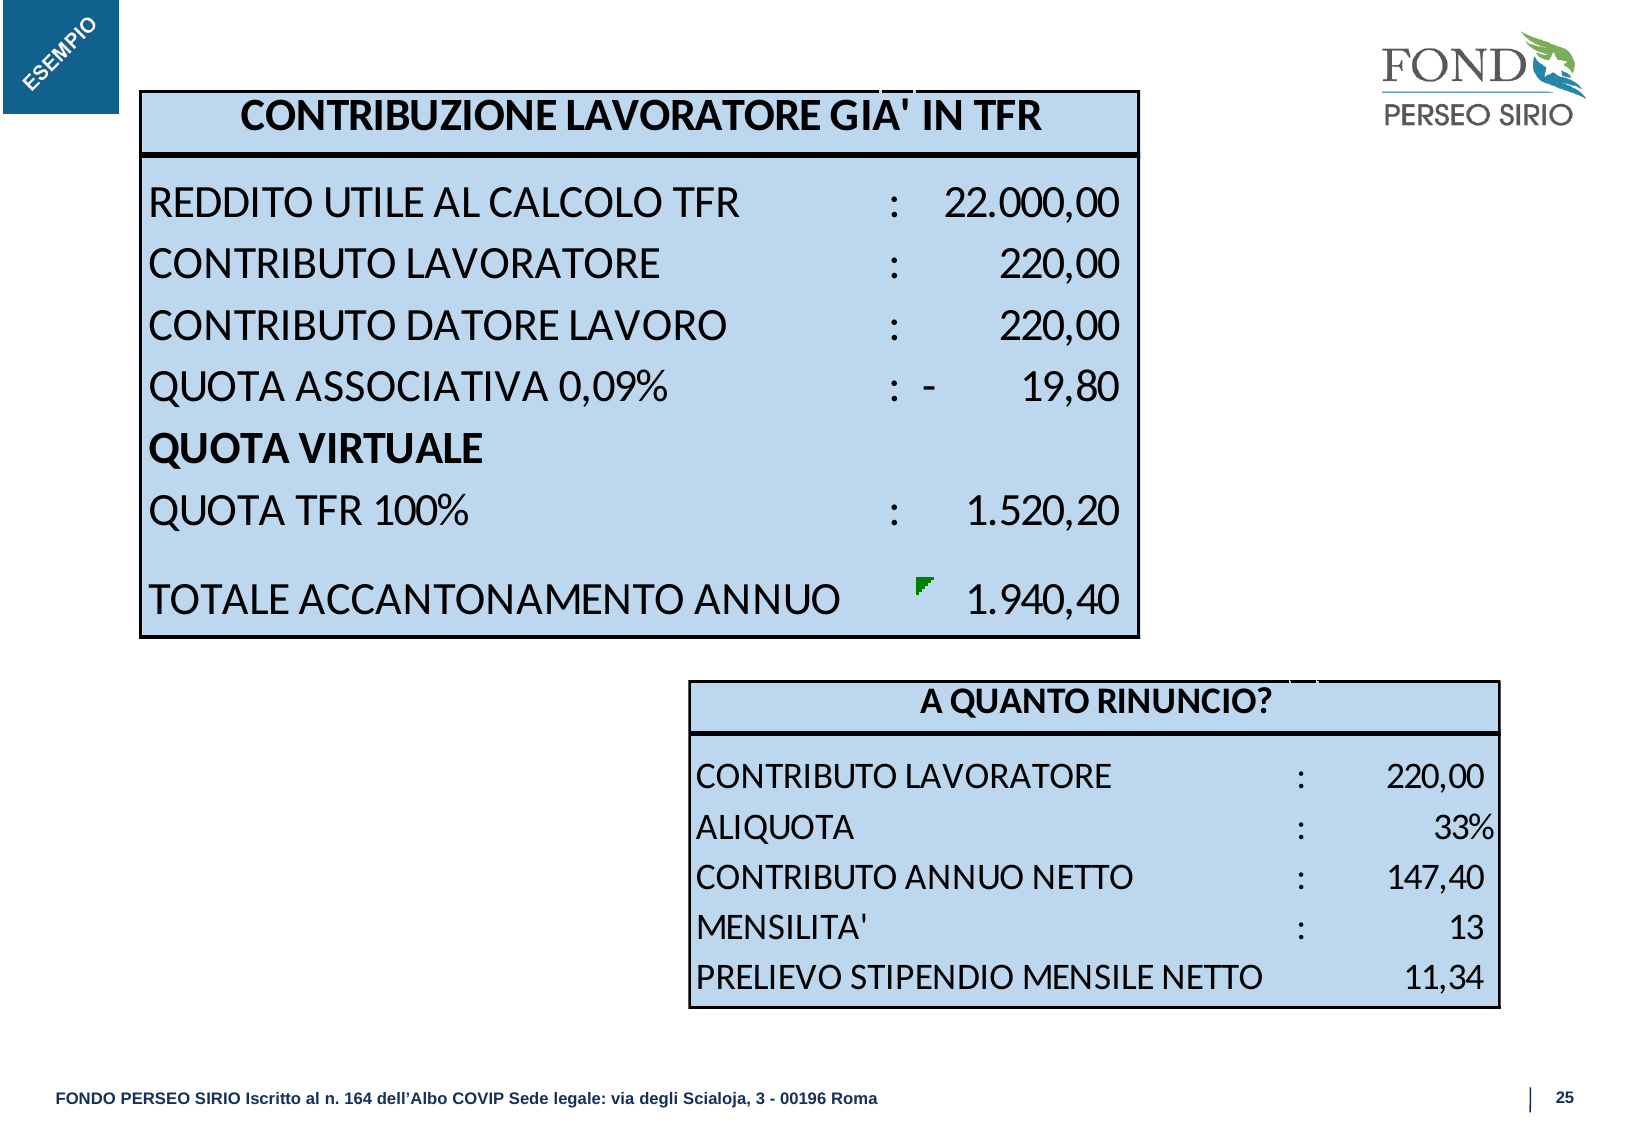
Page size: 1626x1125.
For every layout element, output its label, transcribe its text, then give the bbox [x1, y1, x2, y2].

picture [687, 680, 1504, 1012]
picture [138, 89, 1144, 642]
footer FONDO PERSEO SIRIO Iscritto al n. 164 dell’Albo COVIP Sede legale: via degli Scialoja, 3 - 00196 Roma [40, 1082, 1504, 1125]
slide_number 25 [1522, 1081, 1590, 1125]
picture [2, 0, 120, 114]
picture [1380, 31, 1586, 132]
